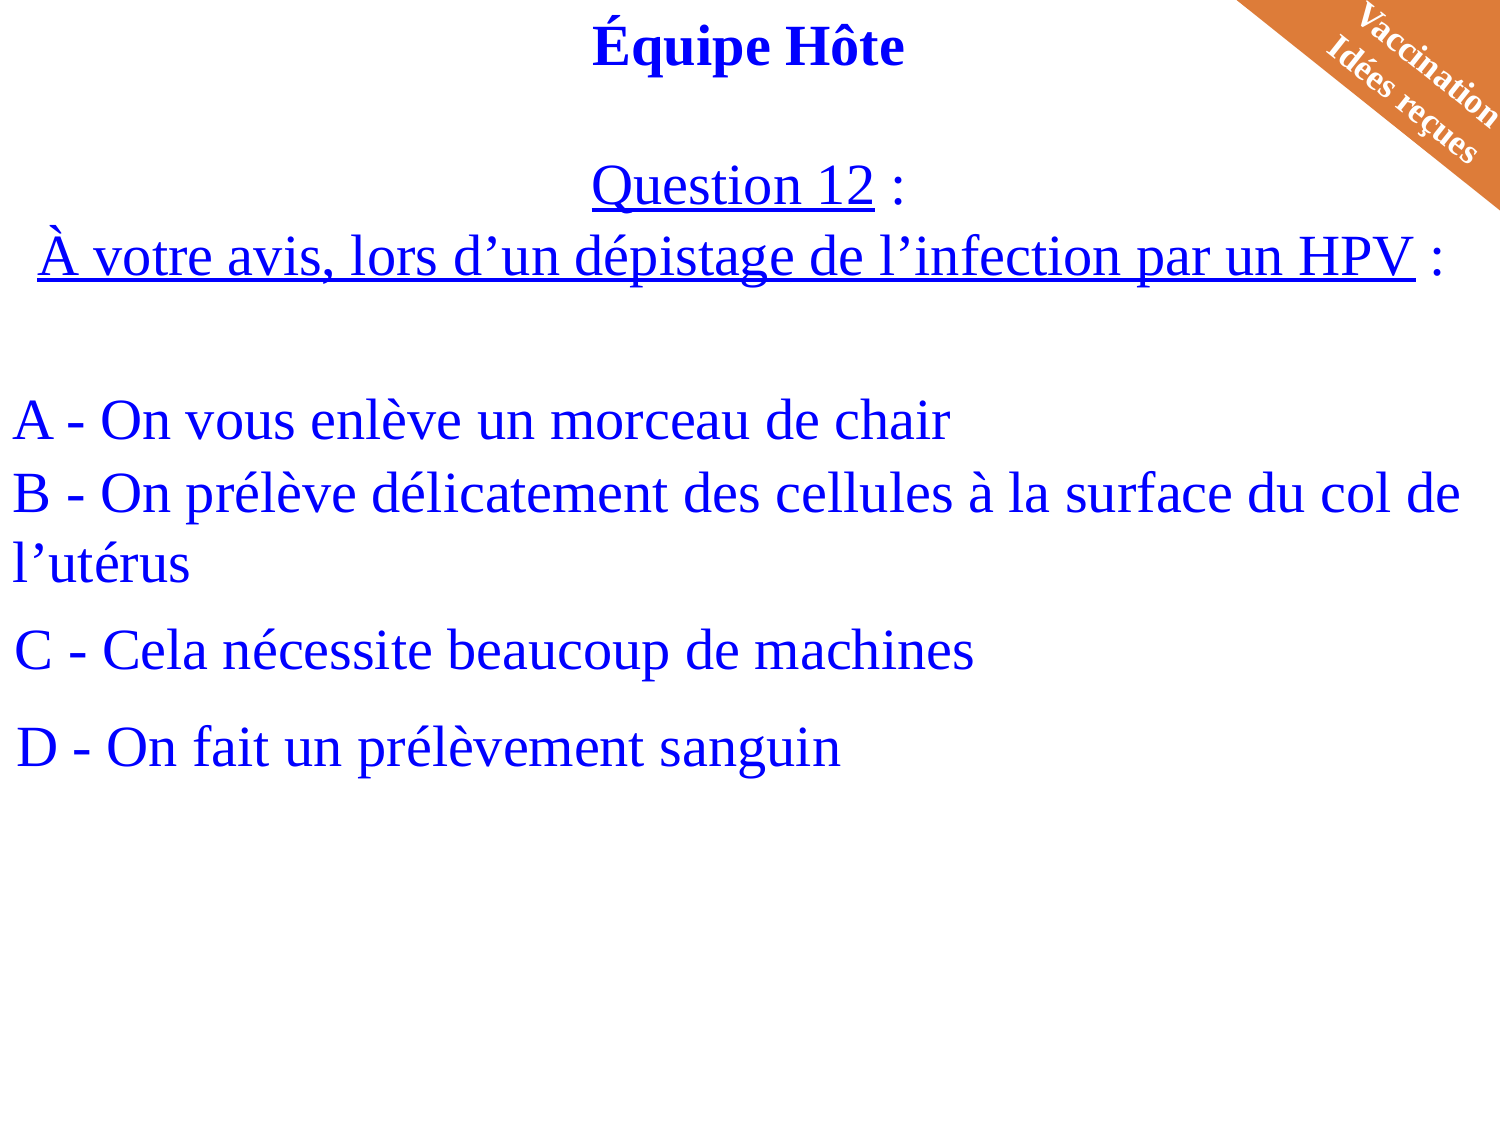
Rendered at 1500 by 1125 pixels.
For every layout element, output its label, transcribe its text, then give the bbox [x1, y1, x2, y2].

text_box D - On fait un prélèvement sanguin [1, 701, 1500, 786]
text_box [1233, 0, 1500, 214]
text_box C - Cela nécessite beaucoup de machines [0, 603, 1500, 689]
text_box B - On prélève délicatement des cellules à la surface du col de l’utérus [0, 447, 1499, 602]
text_box Vaccination Idées reçues [1305, 0, 1500, 210]
text_box A - On vous enlève un morceau de chair [0, 373, 1499, 447]
text_box Équipe Hôte Question 12 : À votre avis, lors d’un dépistage de l’infection par un HPV : [0, 0, 1499, 294]
